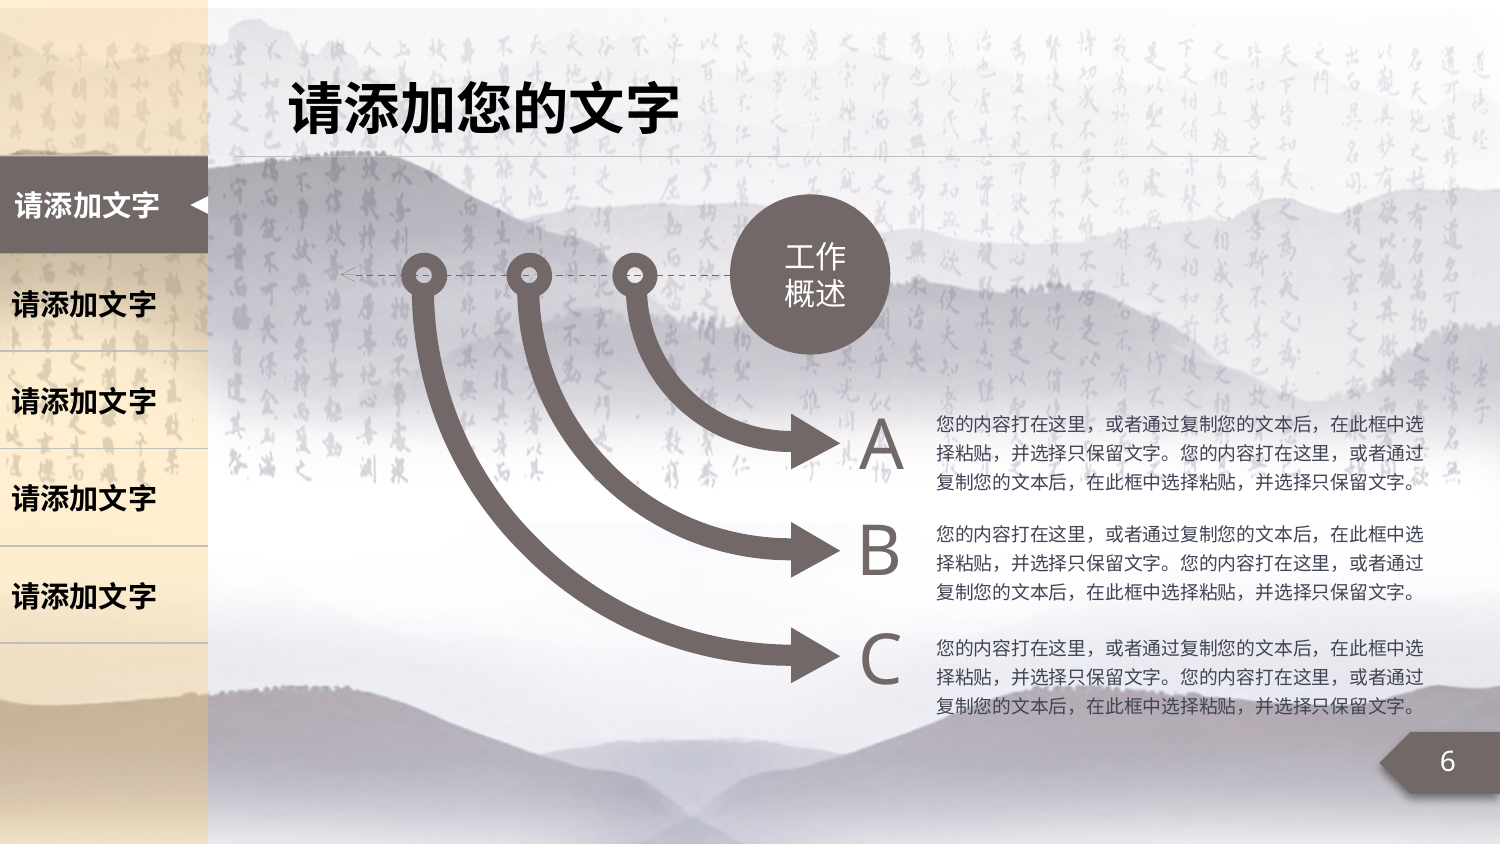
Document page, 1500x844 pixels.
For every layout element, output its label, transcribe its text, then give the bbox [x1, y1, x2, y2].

text_box [411, 287, 841, 684]
text_box 工作 概述 [729, 194, 891, 355]
text_box 您的内容打在这里，或者通过复制您的文本后，在此框中选择粘贴，并选择只保留文字。您的内容打在这里，或者通过复制您的文本后，在此框中选择粘贴，并选择只保留文字。 [926, 625, 1436, 723]
text_box A [850, 394, 914, 488]
text_box B [847, 500, 912, 595]
text_box [506, 252, 553, 296]
text_box [625, 287, 841, 470]
text_box 您的内容打在这里，或者通过复制您的文本后，在此框中选择粘贴，并选择只保留文字。您的内容打在这里，或者通过复制您的文本后，在此框中选择粘贴，并选择只保留文字。 [926, 511, 1436, 609]
text_box [612, 252, 658, 297]
text_box 您的内容打在这里，或者通过复制您的文本后，在此框中选择粘贴，并选择只保留文字。您的内容打在这里，或者通过复制您的文本后，在此框中选择粘贴，并选择只保留文字。 [926, 401, 1436, 499]
text_box [401, 252, 448, 296]
text_box C [849, 609, 913, 704]
picture [208, 0, 1500, 844]
text_box [517, 287, 841, 578]
